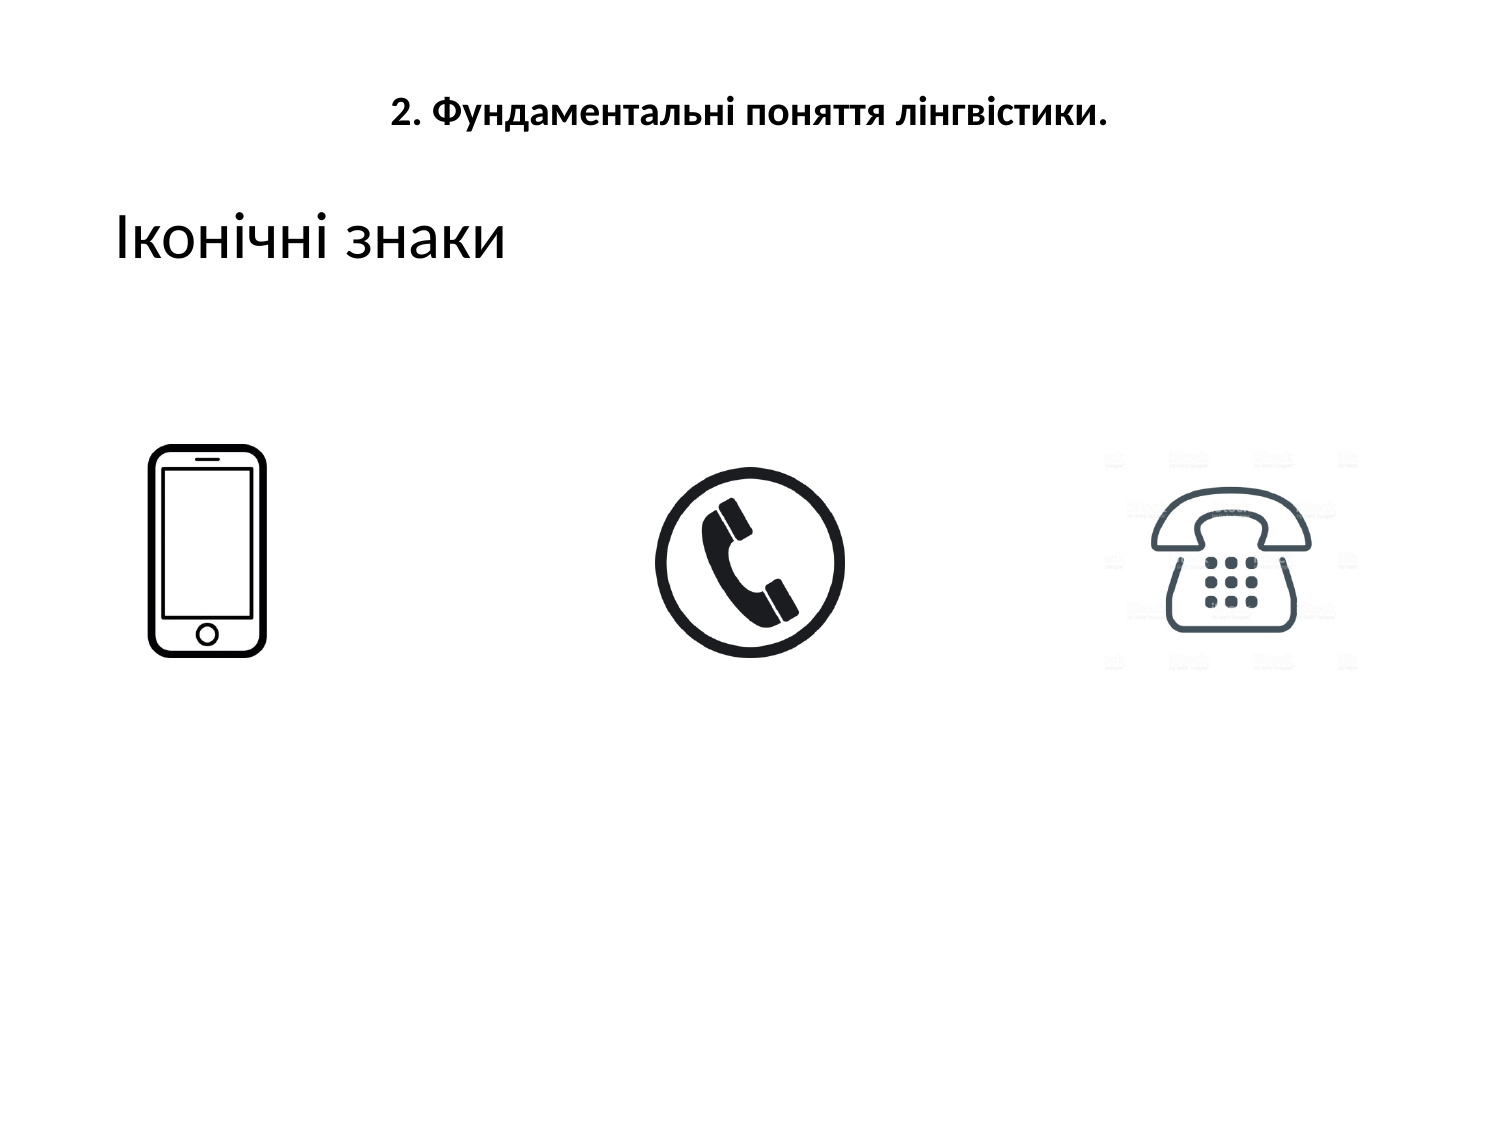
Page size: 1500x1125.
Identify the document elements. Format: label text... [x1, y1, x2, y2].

picture [654, 467, 845, 658]
picture [1104, 432, 1359, 687]
text_box Іконічні знаки [100, 184, 1451, 993]
text_box 2. Фундаментальні поняття лінгвістики. [75, 45, 1425, 173]
picture [100, 444, 314, 659]
